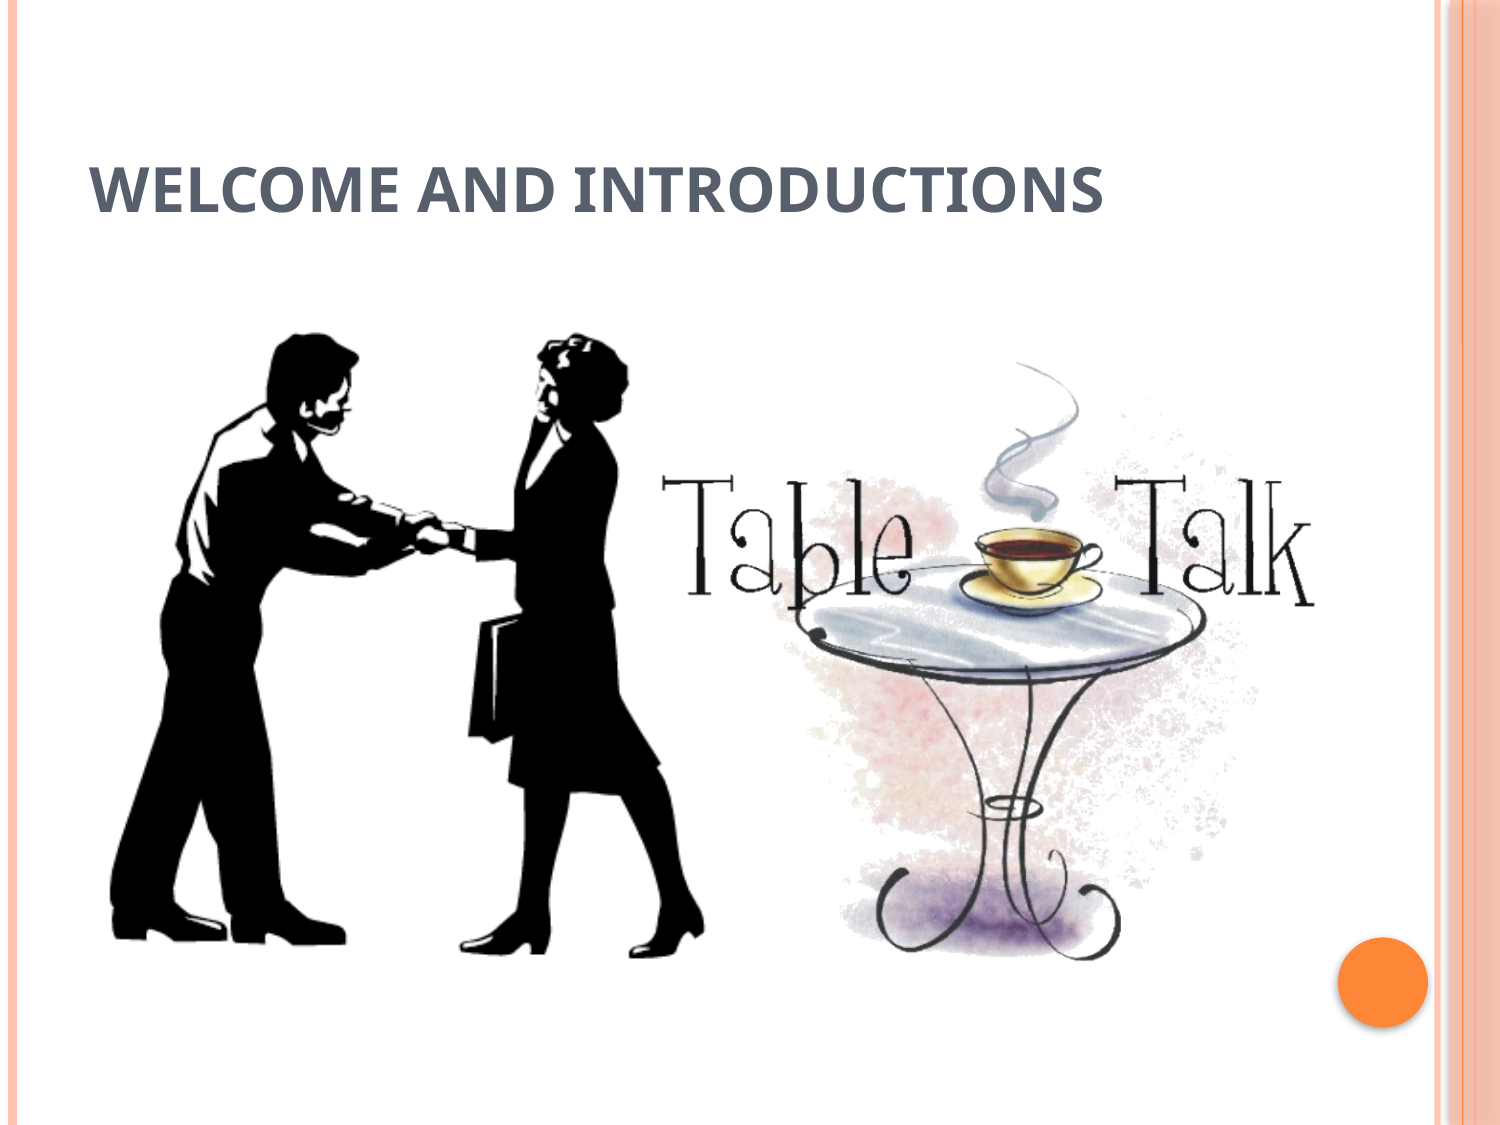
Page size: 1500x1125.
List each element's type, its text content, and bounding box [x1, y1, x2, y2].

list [99, 286, 798, 1043]
picture [475, 286, 1500, 1020]
title WELCOME AND INTRODUCTIONS [75, 45, 1300, 233]
